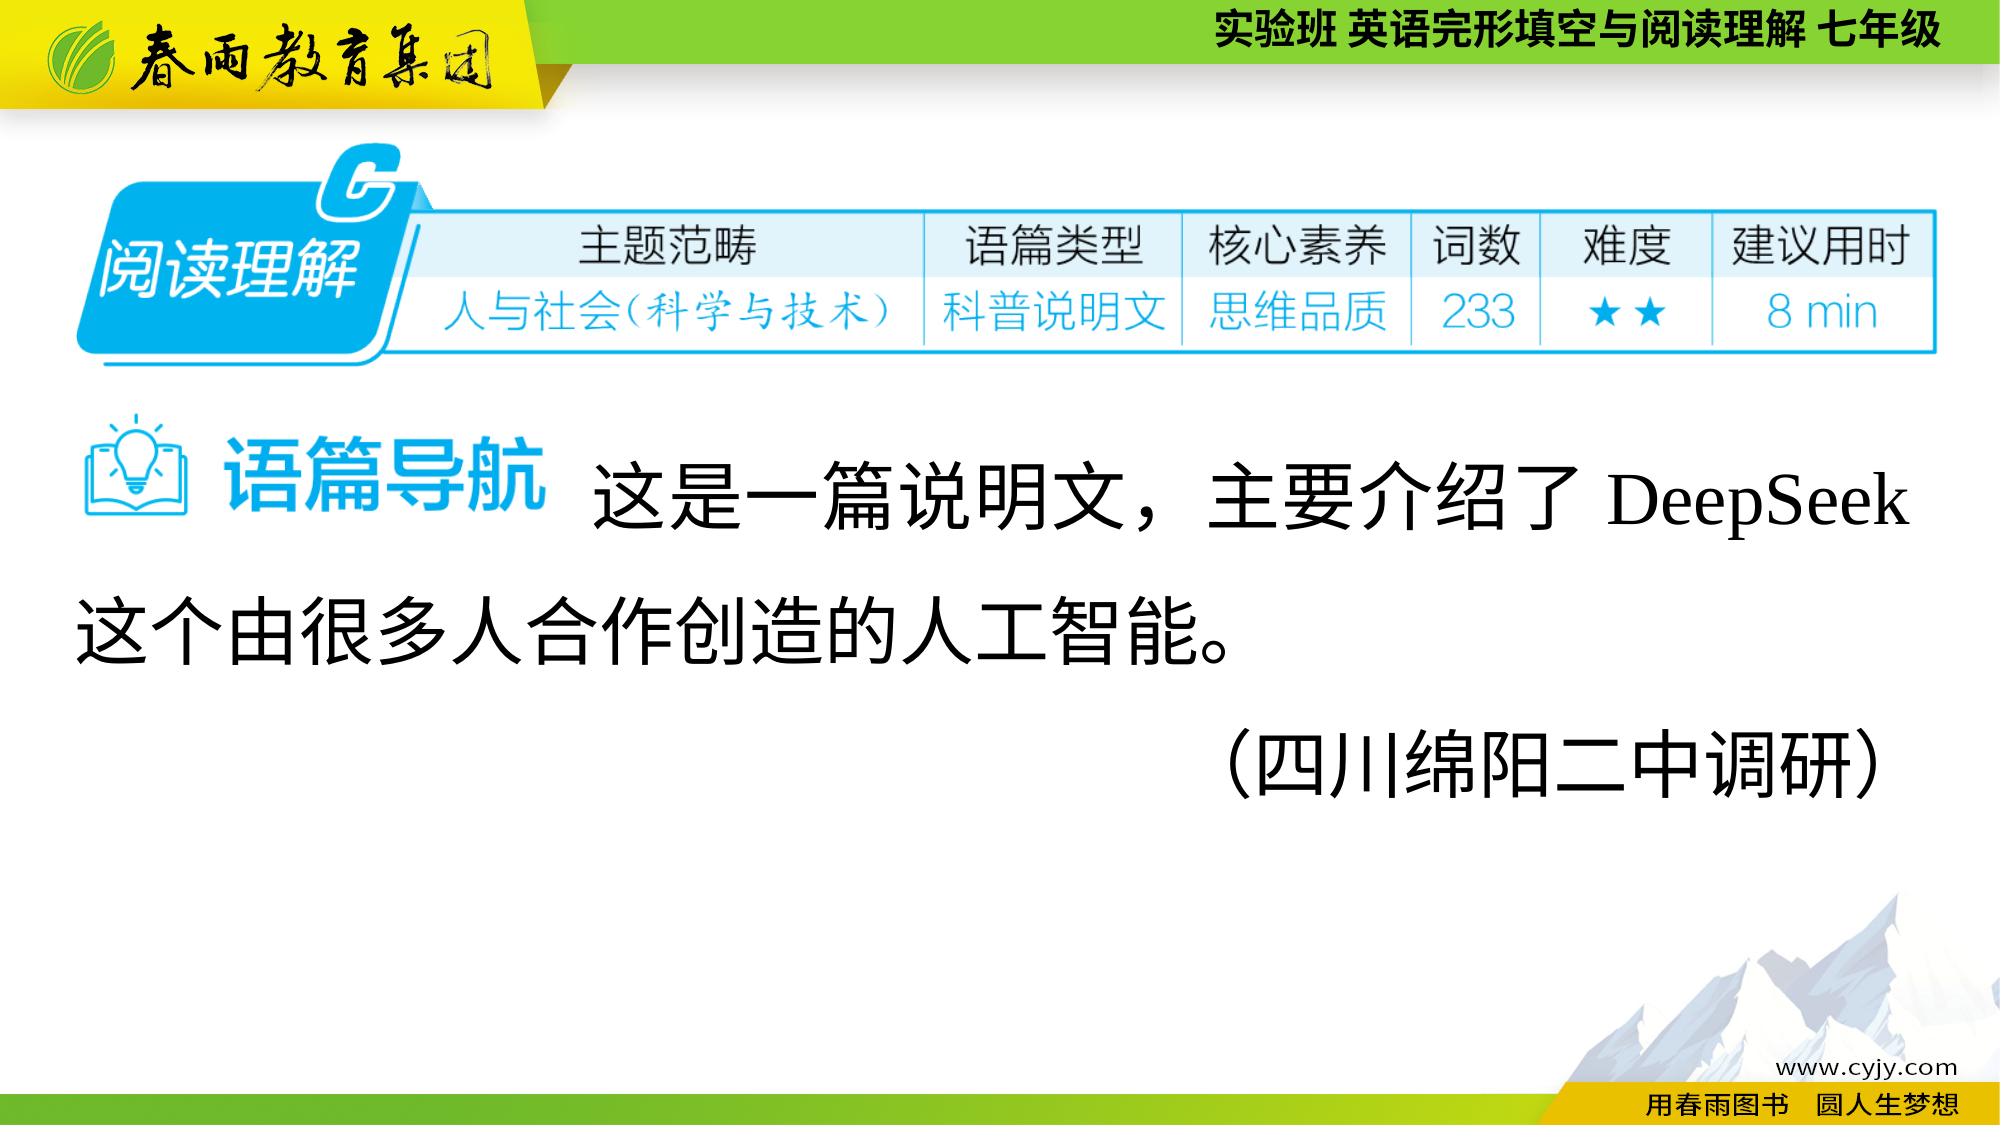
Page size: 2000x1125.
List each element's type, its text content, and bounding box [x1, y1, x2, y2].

text_box （四川绵阳二中调研） [1035, 664, 1944, 815]
text_box 这是一篇说明文，主要介绍了DeepSeek这个由很多人合作创造的人工智能。 [59, 397, 1944, 683]
picture [0, 0, 2000, 1125]
